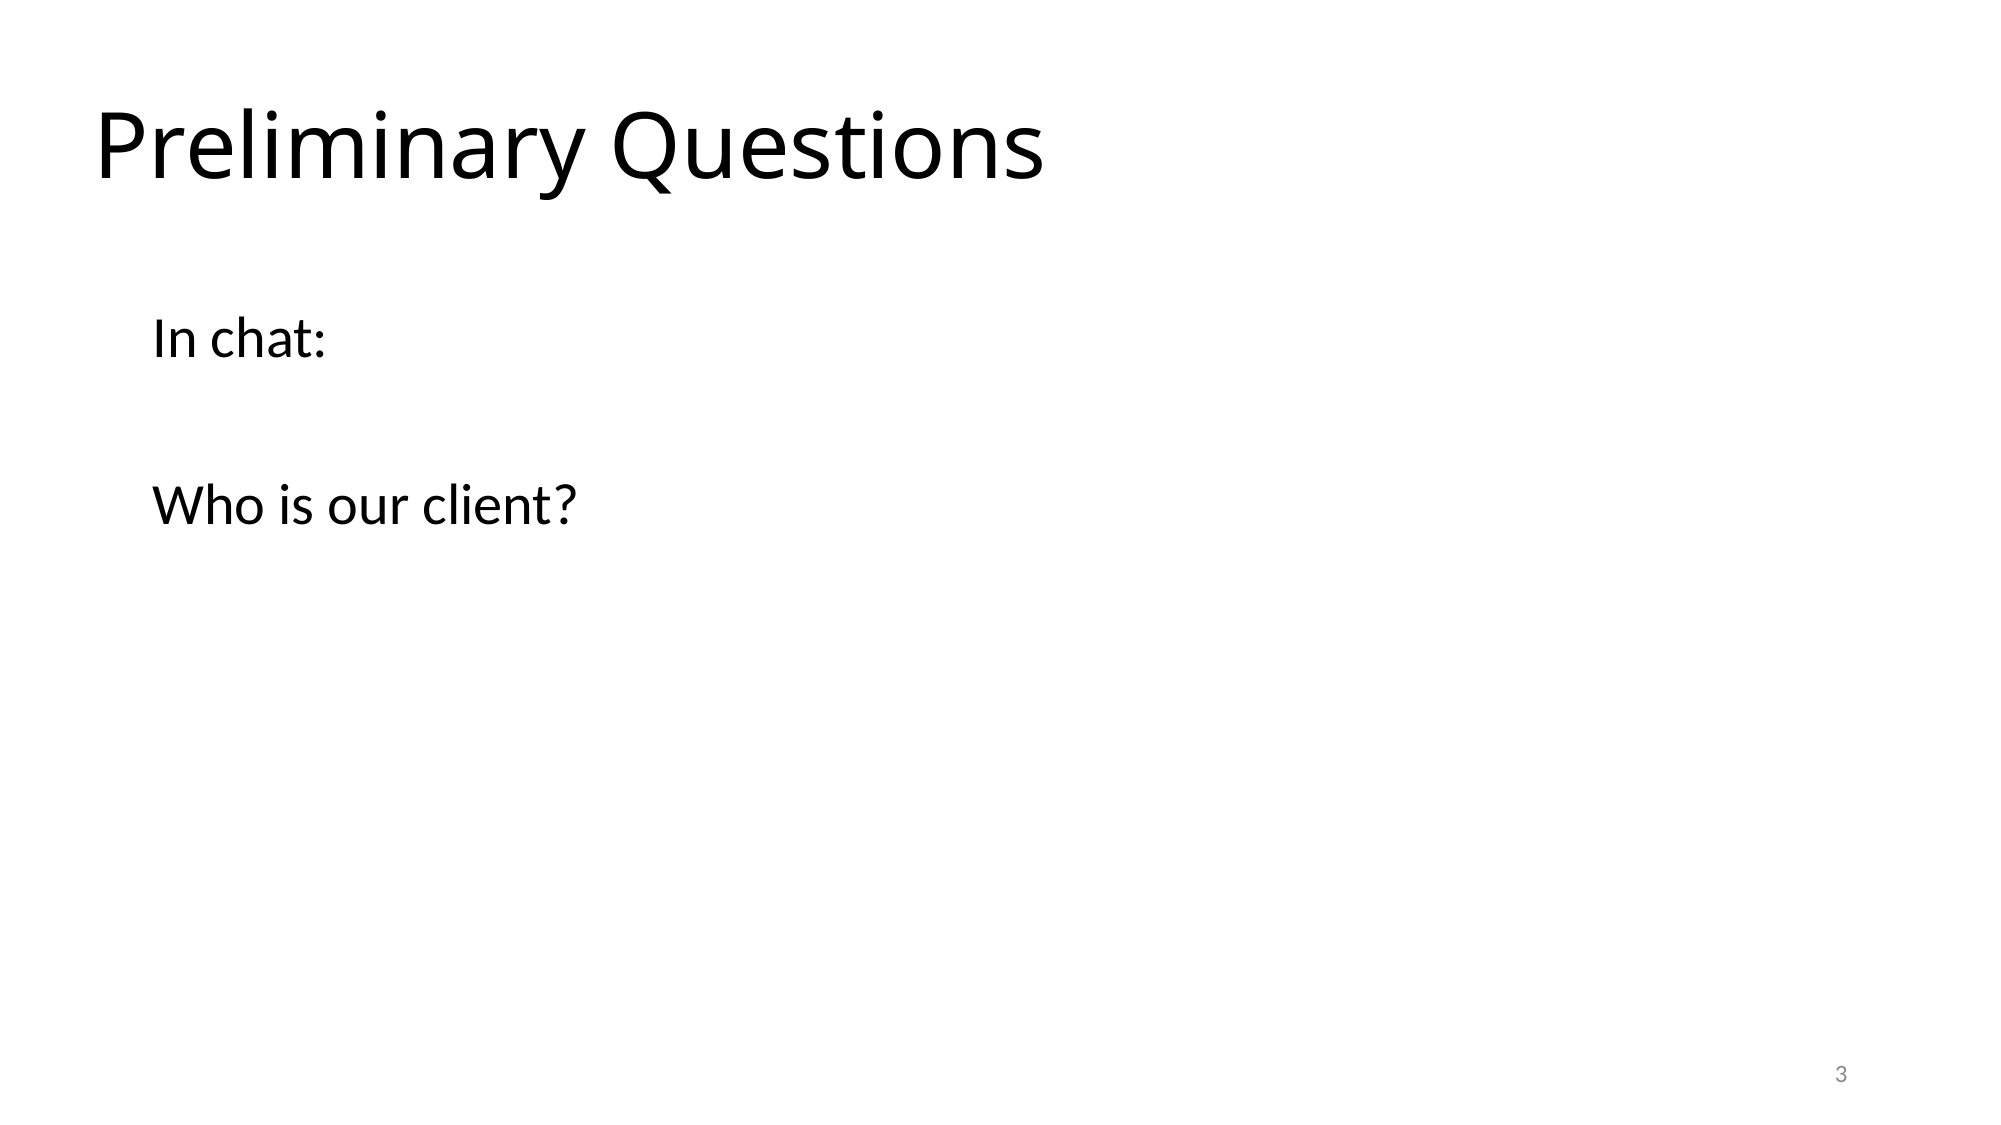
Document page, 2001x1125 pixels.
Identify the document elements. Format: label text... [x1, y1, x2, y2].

list In chat: Who is our client? [137, 299, 1863, 1014]
title Preliminary Questions [78, 40, 1804, 258]
slide_number 3 [1412, 1042, 1863, 1103]
